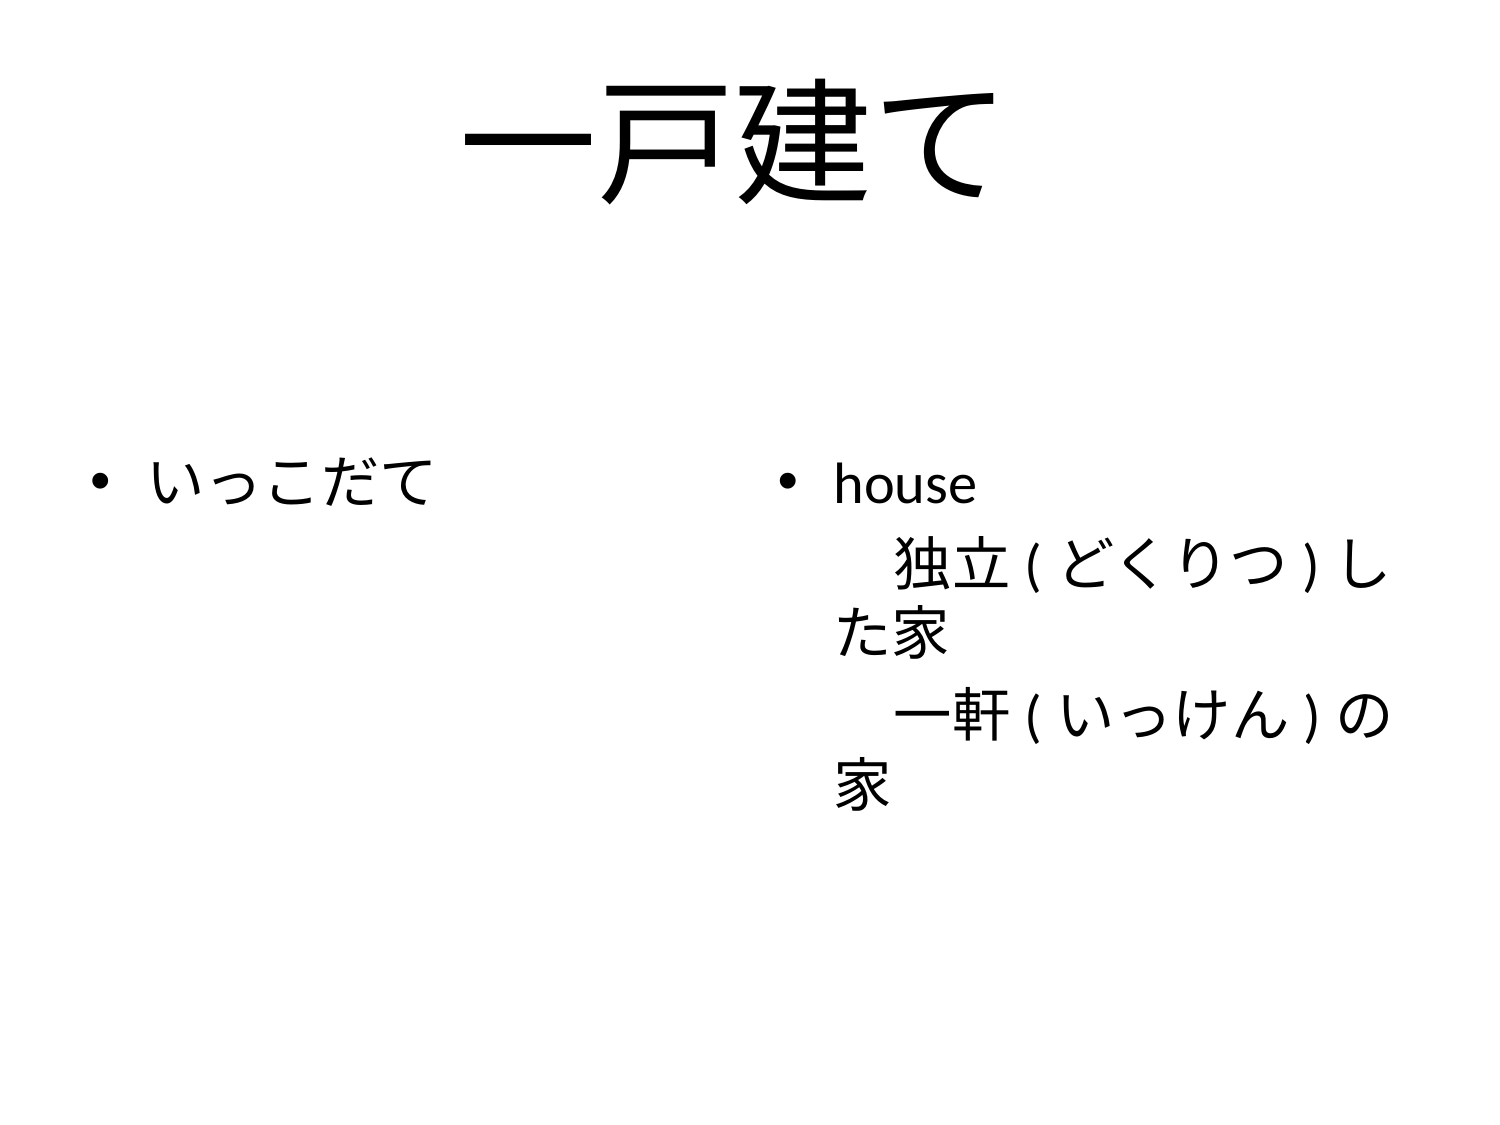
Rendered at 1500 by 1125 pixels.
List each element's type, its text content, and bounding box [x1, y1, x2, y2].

list house 独立(どくりつ)した家 一軒(いっけん)の家 [762, 437, 1426, 1006]
list いっこだて [74, 437, 738, 1006]
title 一戸建て [74, 44, 1426, 233]
